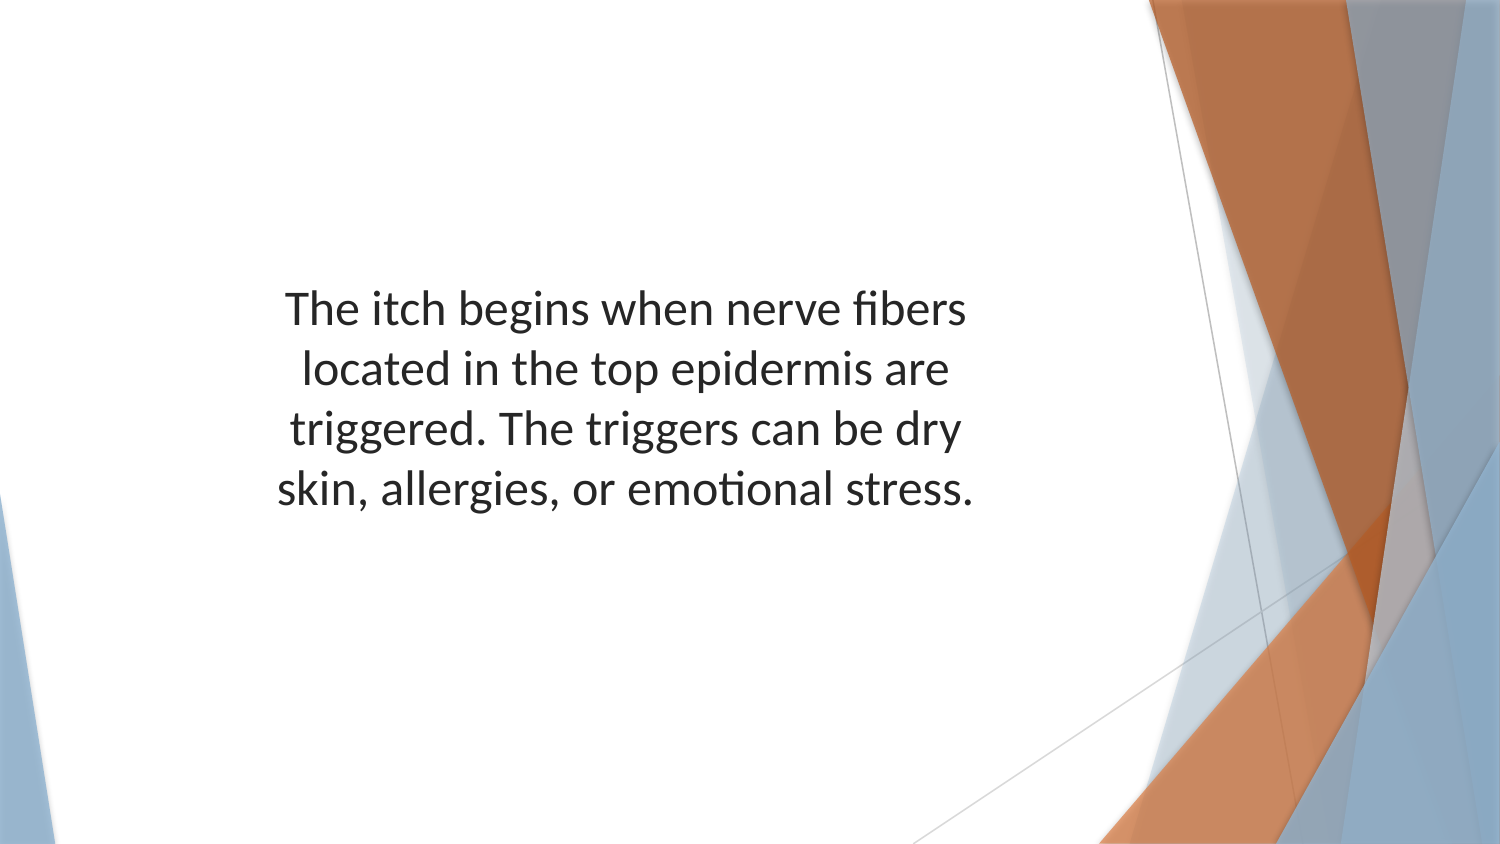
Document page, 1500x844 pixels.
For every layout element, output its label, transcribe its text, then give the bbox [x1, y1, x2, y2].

list The itch begins when nerve fibers located in the top epidermis are triggered. The triggers can be dry skin, allergies, or emotional stress. [253, 268, 998, 623]
